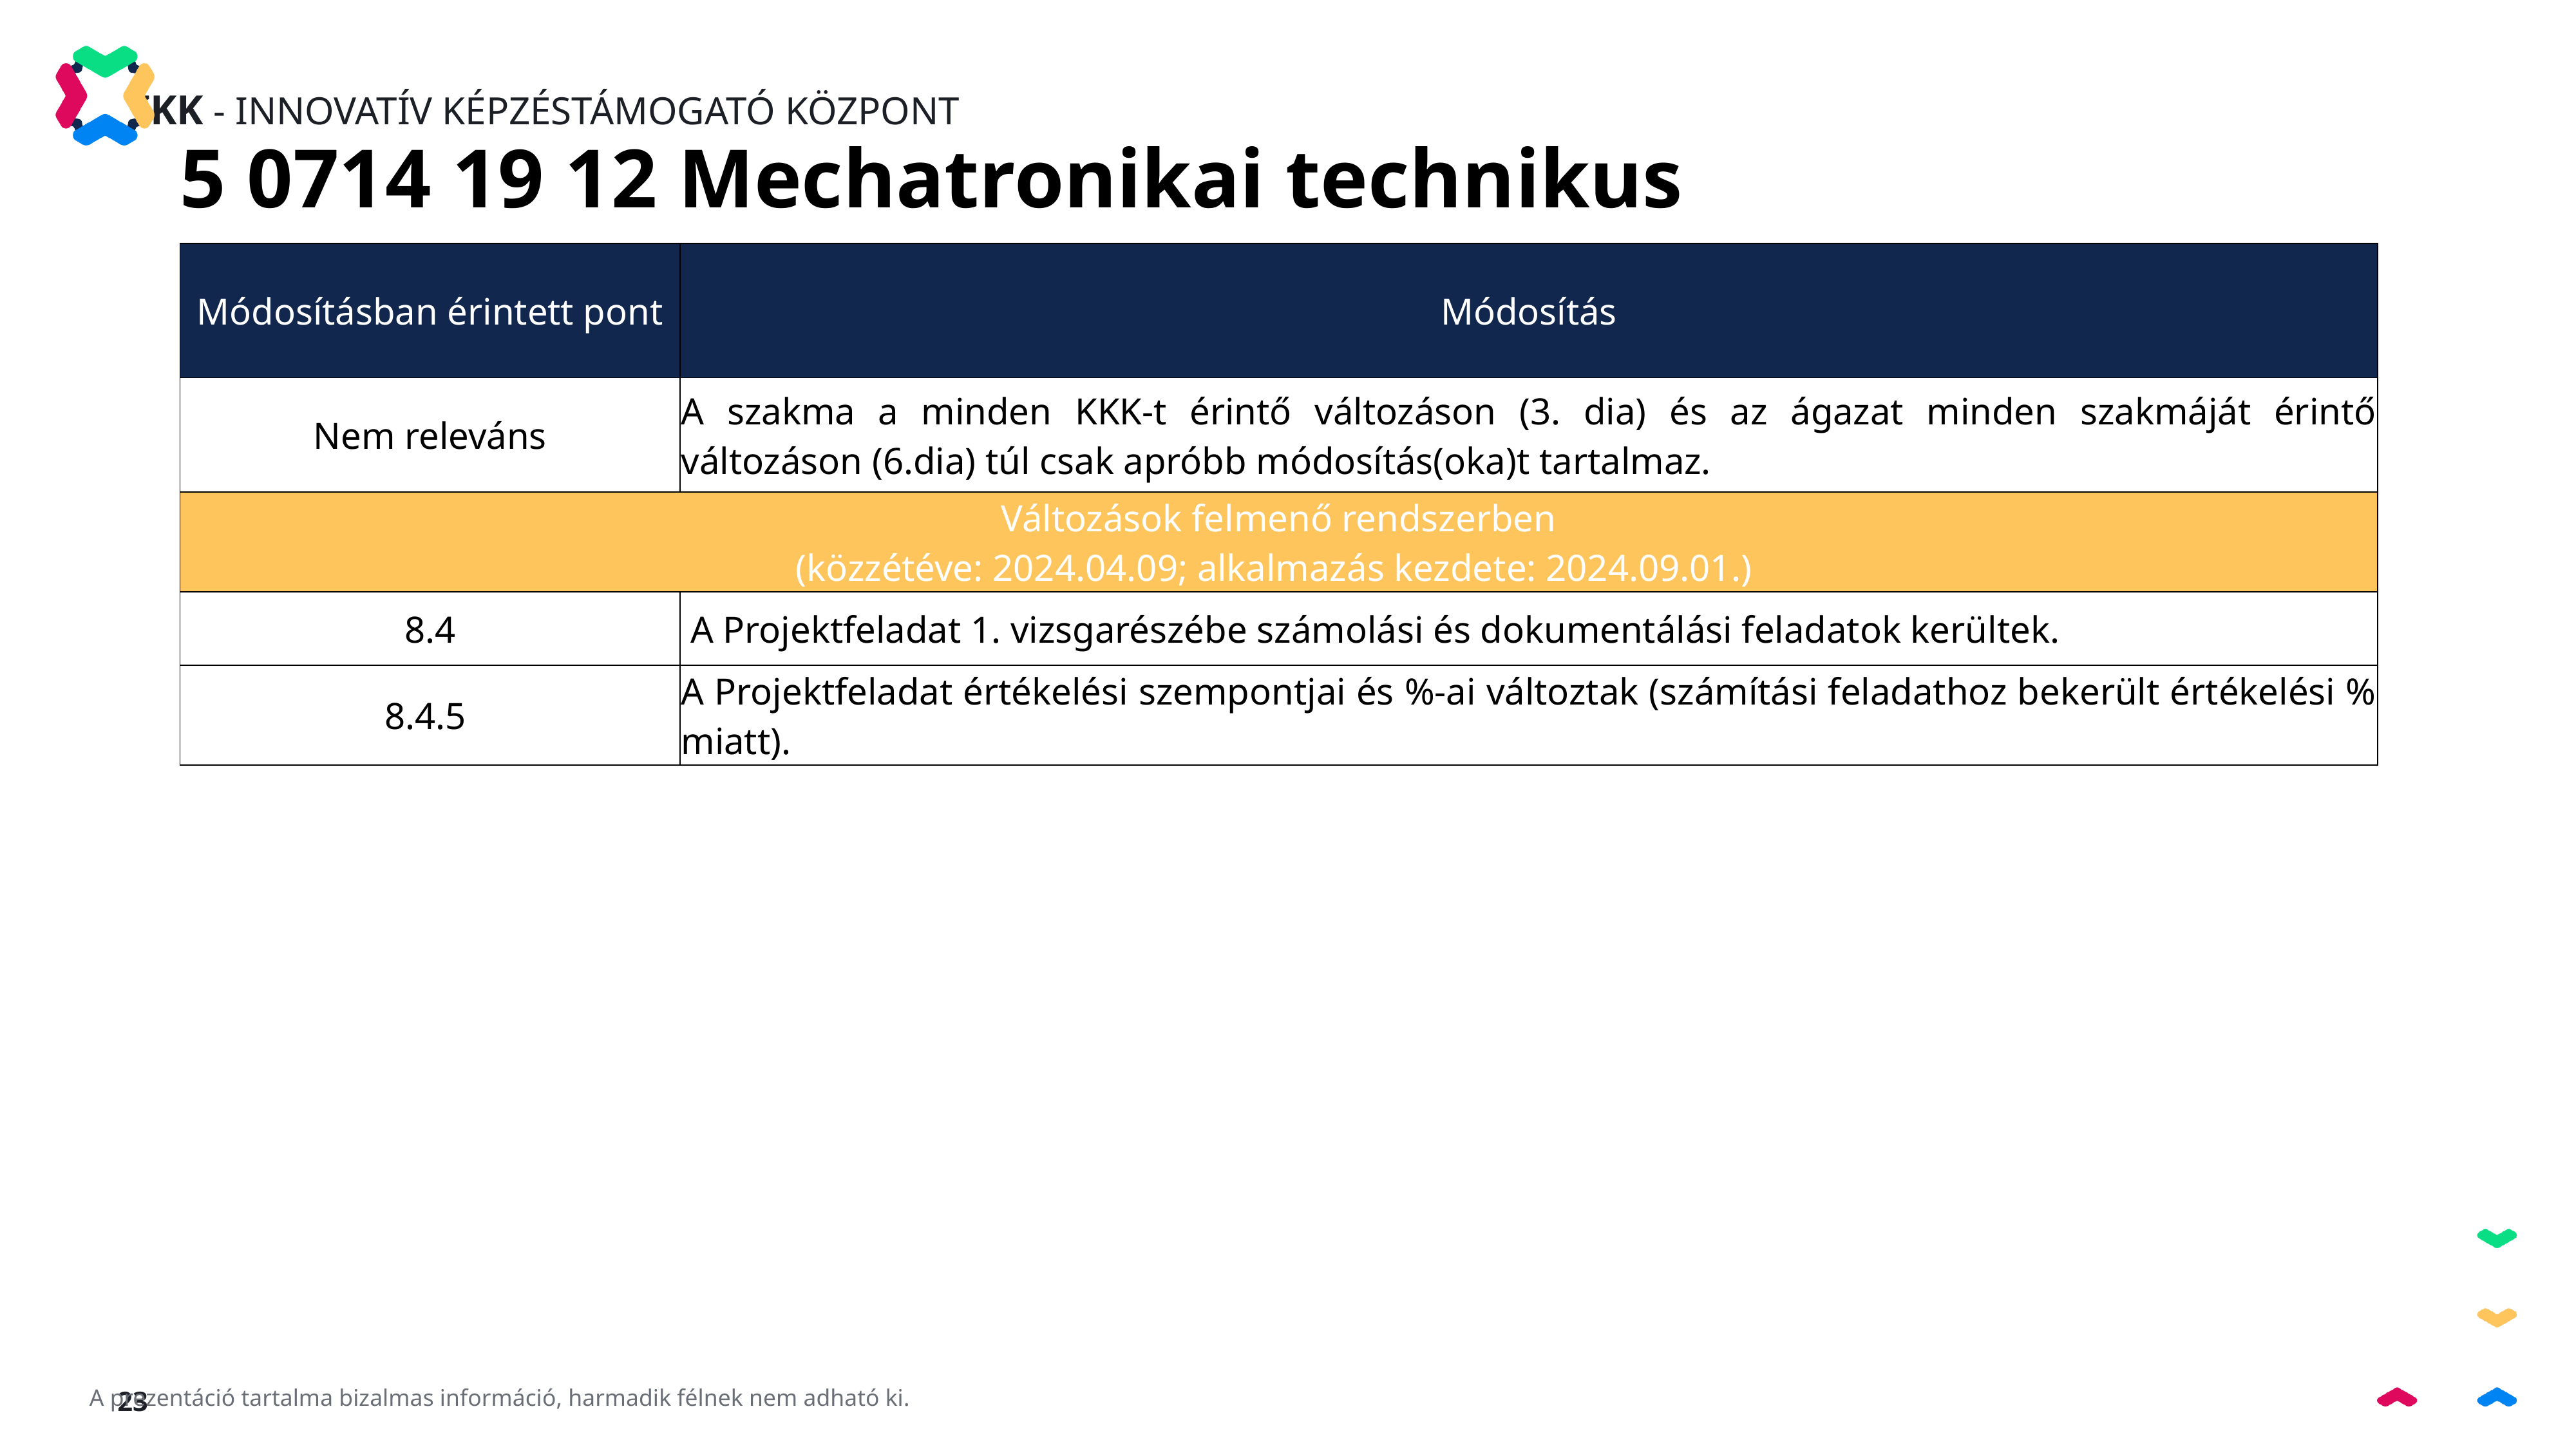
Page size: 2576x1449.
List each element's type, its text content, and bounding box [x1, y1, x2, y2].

table_cell A Projektfeladat 1. vizsgarészébe számolási és dokumentálási feladatok kerültek. [681, 592, 2377, 665]
list 5 0714 19 12 Mechatronikai technikus [180, 127, 2340, 202]
table_cell 8.4.5 [180, 666, 679, 764]
table_cell 8.4 [180, 592, 679, 665]
table_header Módosításban érintett pont [180, 244, 679, 377]
table_header Módosítás [681, 244, 2377, 377]
picture [2377, 1229, 2517, 1406]
table_cell A szakma a minden KKK-t érintő változáson (3. dia) és az ágazat minden szakmáját érintő változáson (6.dia) túl csak apróbb módosítás(oka)t tartalmaz. [681, 378, 2377, 491]
table_cell Nem releváns [180, 378, 679, 491]
table_cell A Projektfeladat értékelési szempontjai és %-ai változtak (számítási feladathoz bekerült értékelési % miatt). [681, 666, 2377, 764]
table_cell Változások felmenő rendszerben (közzétéve: 2024.04.09; alkalmazás kezdete: 2024.09.01.) [180, 493, 2377, 591]
picture [55, 46, 155, 146]
